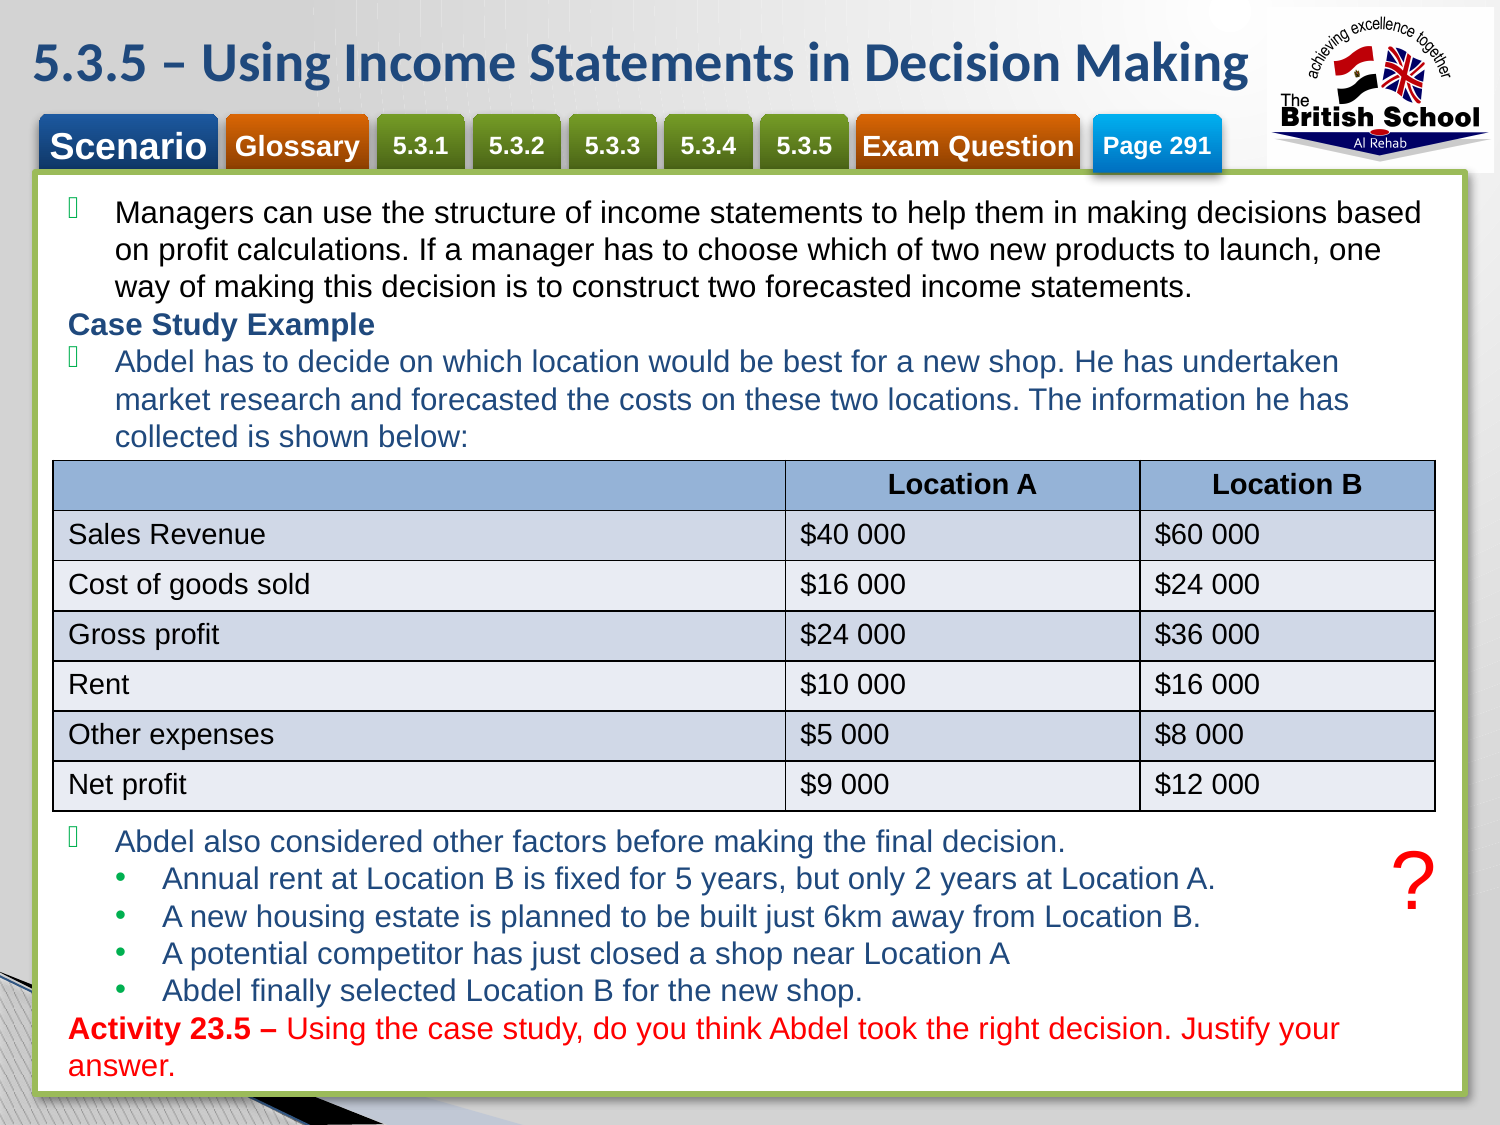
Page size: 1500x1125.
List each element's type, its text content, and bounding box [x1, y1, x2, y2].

table_header Location A [786, 461, 1139, 510]
table_cell Other expenses [54, 712, 785, 760]
table_cell $40 000 [786, 511, 1139, 560]
text_box Managers can use the structure of income statements to help them in making decisions based on profit calculations. If a manager has to choose which of two new products to launch, one way of making this decision is to construct two forecasted income statements. Case Study Example Abdel has to decide on which location would be best for a new shop. He has undertaken market research and forecasted the costs on these two locations. The information he has collected is shown below: Abdel also considered other factors before making the final decision. Annual rent at Location B is fixed for 5 years, but only 2 years at Location A. A new housing estate is planned to be built just 6km away from Location B. A potential competitor has just closed a shop near Location A Abdel finally selected Location B for the new shop. Activity 23.5 – Using the case study, do you think Abdel took the right decision. Justify your answer. [53, 184, 1459, 1091]
table_cell $16 000 [1141, 662, 1434, 710]
table_cell $24 000 [786, 612, 1139, 660]
table_cell $9 000 [786, 762, 1139, 810]
table_cell $60 000 [1141, 511, 1434, 560]
picture [281, 1114, 303, 1125]
table_cell Net profit [54, 762, 785, 810]
title 5.3.5 – Using Income Statements in Decision Making [17, 7, 1282, 110]
table_cell $5 000 [786, 712, 1139, 760]
table_cell $36 000 [1141, 612, 1434, 660]
table_cell Sales Revenue [54, 511, 785, 560]
table_header [54, 461, 785, 510]
table_cell Gross profit [54, 612, 785, 660]
table_header Location B [1141, 461, 1434, 510]
table_cell $8 000 [1141, 712, 1434, 760]
table_cell $16 000 [786, 561, 1139, 610]
text_box ? [1375, 818, 1435, 934]
table_cell Cost of goods sold [54, 561, 785, 610]
table_cell $10 000 [786, 662, 1139, 710]
table_cell $12 000 [1141, 762, 1434, 810]
text_box Page 291 [1092, 114, 1223, 173]
table_cell Rent [54, 662, 785, 710]
picture [1267, 7, 1495, 173]
table_cell $24 000 [1141, 561, 1434, 610]
